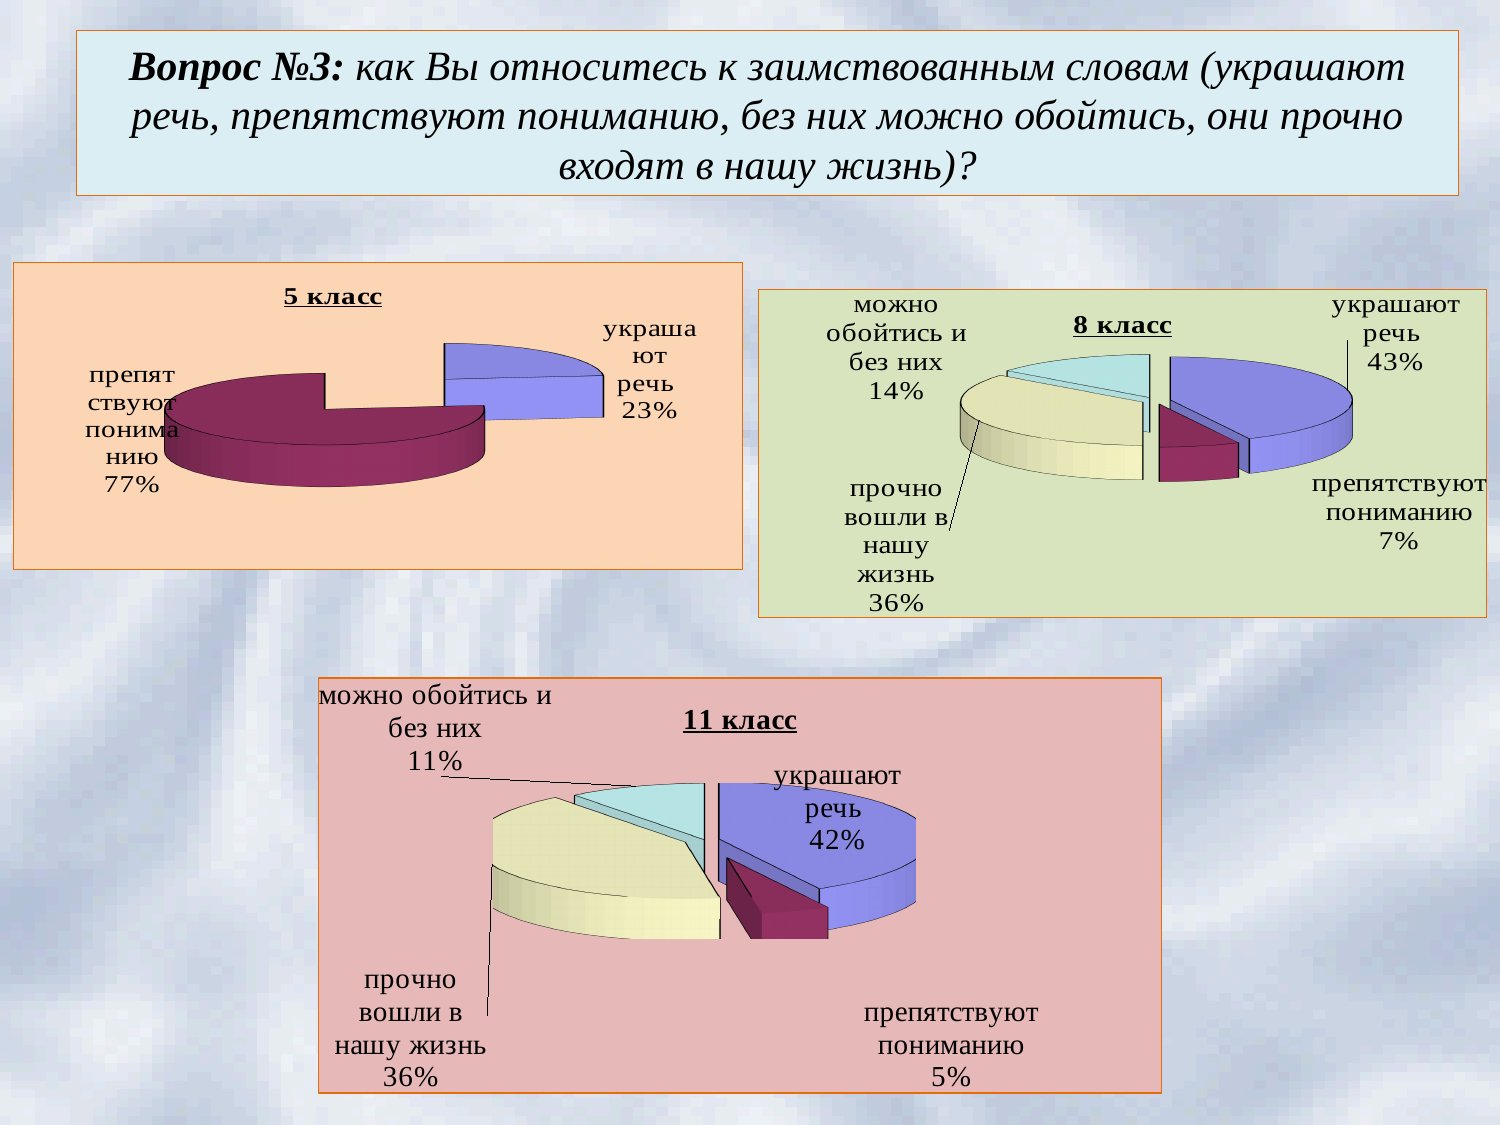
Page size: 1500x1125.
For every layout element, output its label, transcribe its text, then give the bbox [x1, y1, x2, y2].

chart [758, 243, 1488, 618]
chart [13, 243, 743, 614]
text_box Вопрос №3: как Вы относитесь к заимствованным словам (украшают речь, препятствуют пониманию, без них можно обойтись, они прочно входят в нашу жизнь)? [76, 75, 1459, 196]
chart [317, 676, 1163, 1095]
text_box [0, 0, 1500, 75]
